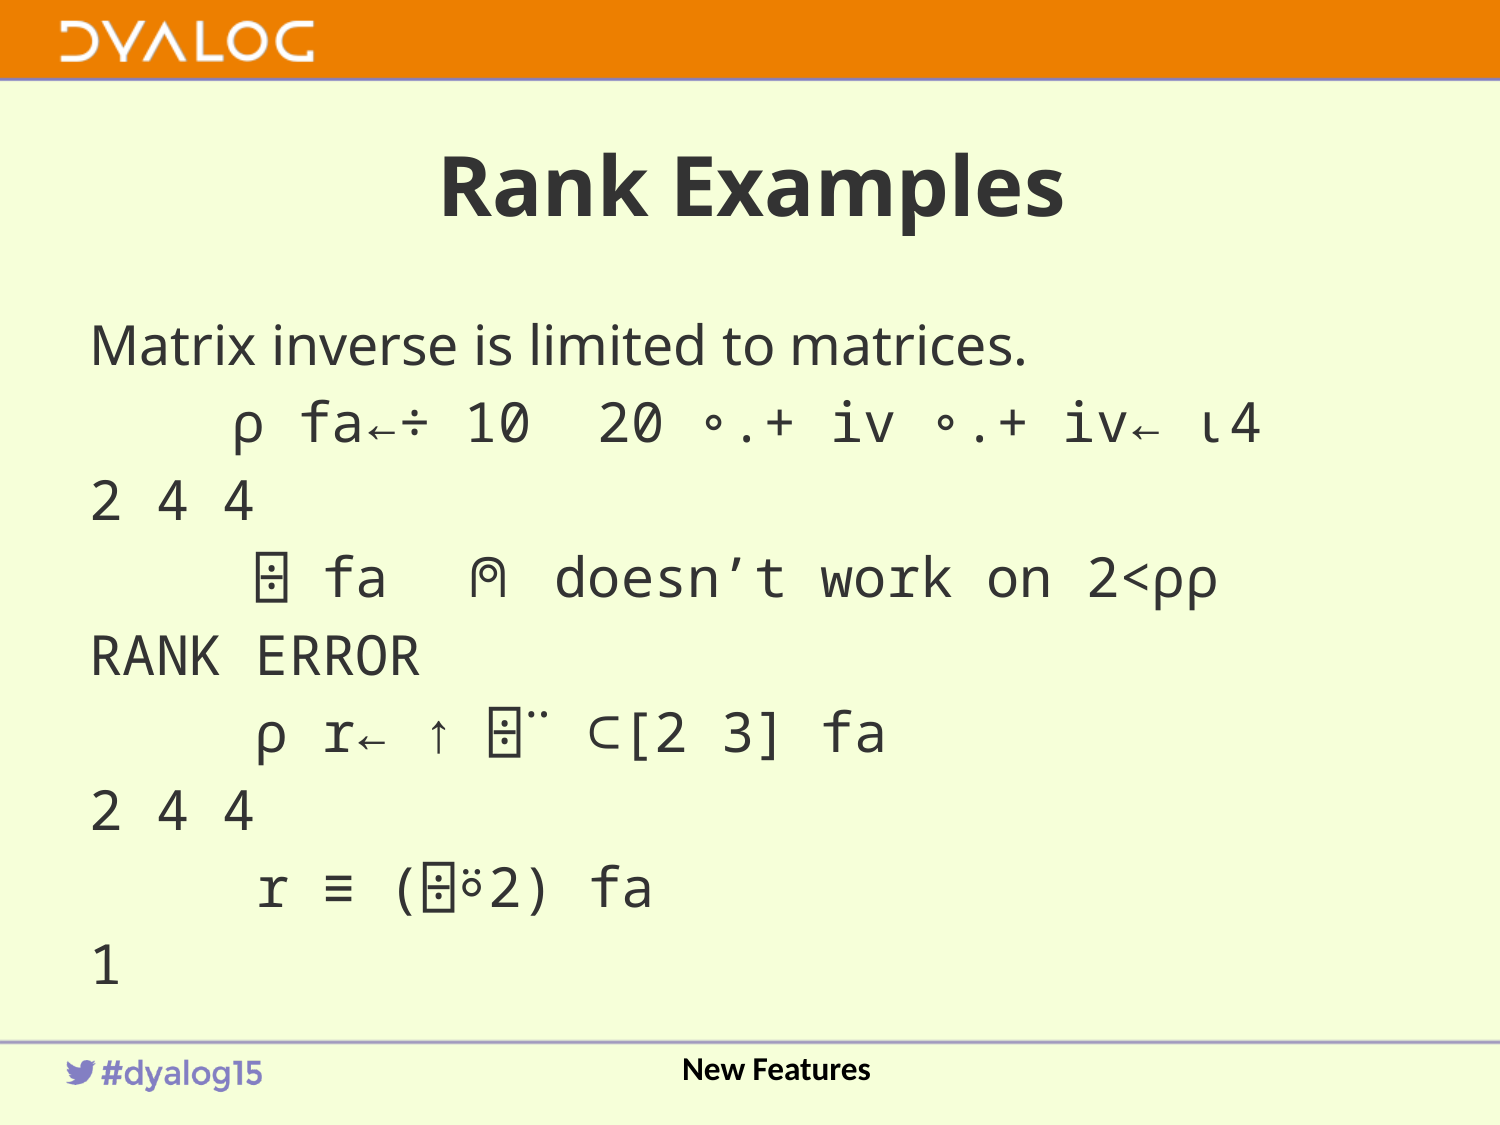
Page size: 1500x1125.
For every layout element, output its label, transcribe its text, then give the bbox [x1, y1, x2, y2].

title Rank Examples [76, 125, 1427, 256]
picture [0, 0, 1500, 1125]
list Matrix inverse is limited to matrices. ⍴ fa←÷ 10 20 ∘.+ iv ∘.+ iv← ⍳4 2 4 4 ⌹ fa ⍝ doesn’t work on 2<⍴⍴ RANK ERROR ⍴ r← ↑ ⌹¨ ⊂[2 3] fa 2 4 4 r ≡ (⌹⍤2) fa 1 [75, 302, 1483, 1005]
footer New Features [667, 1039, 892, 1100]
